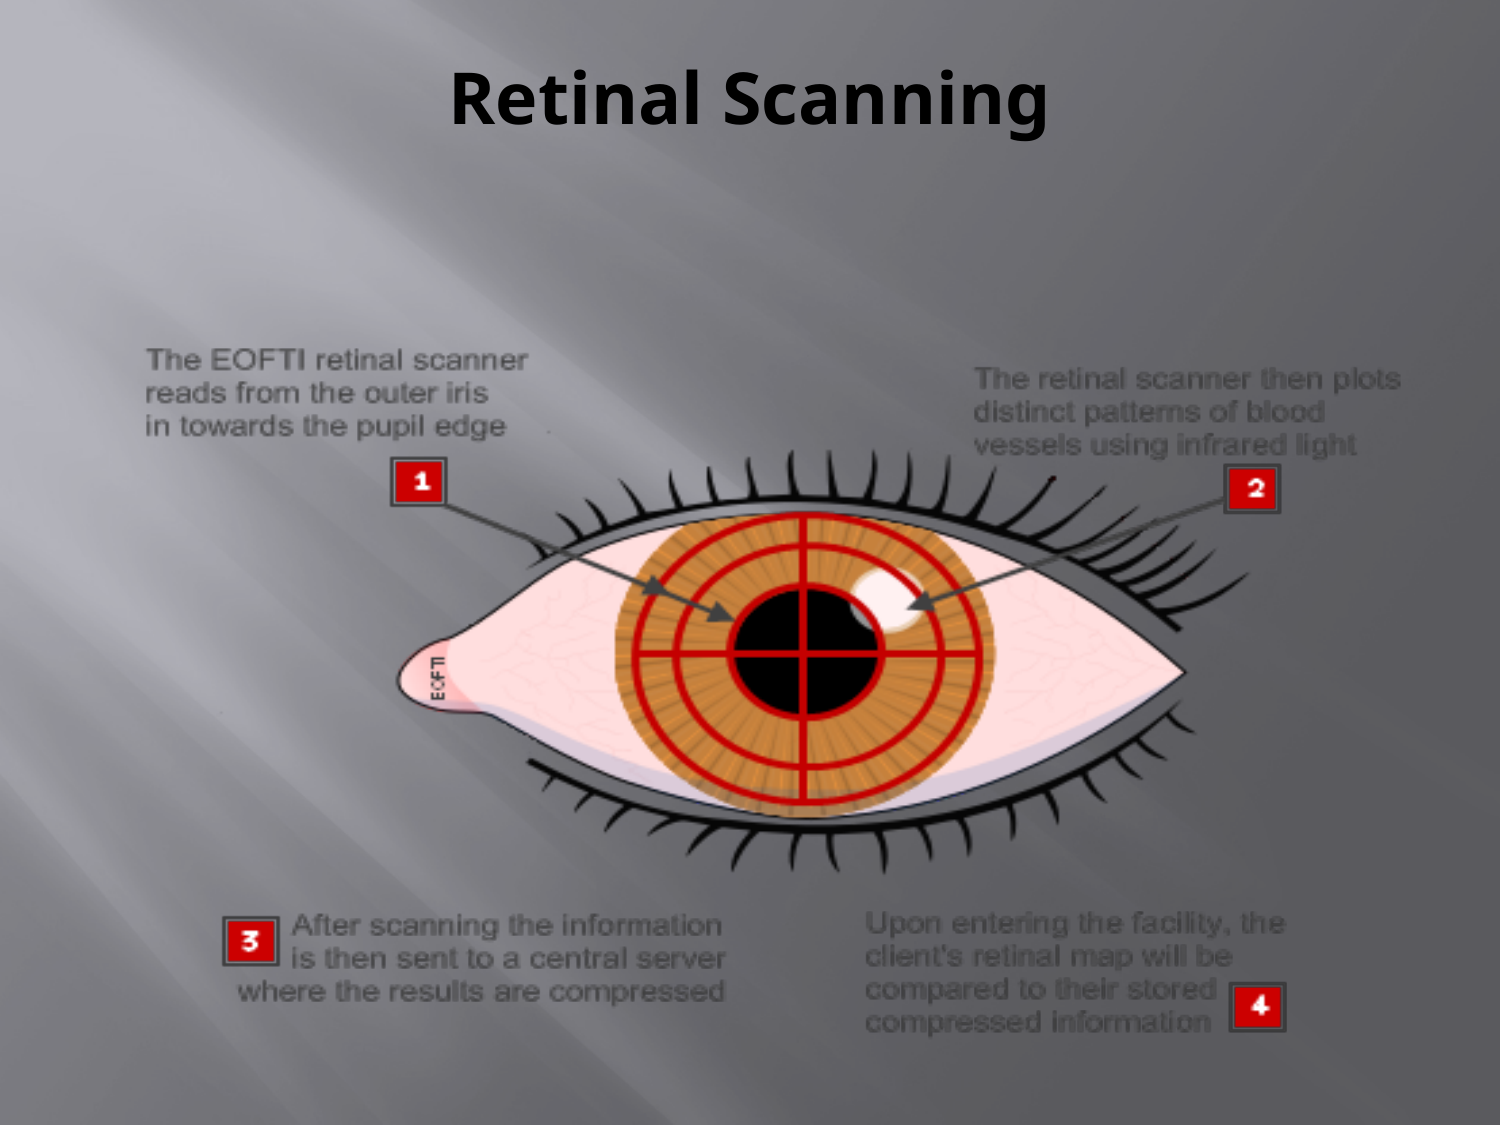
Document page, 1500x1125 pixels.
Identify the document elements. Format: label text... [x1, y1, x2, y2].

title Retinal Scanning [75, 45, 1425, 233]
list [99, 274, 1426, 1076]
